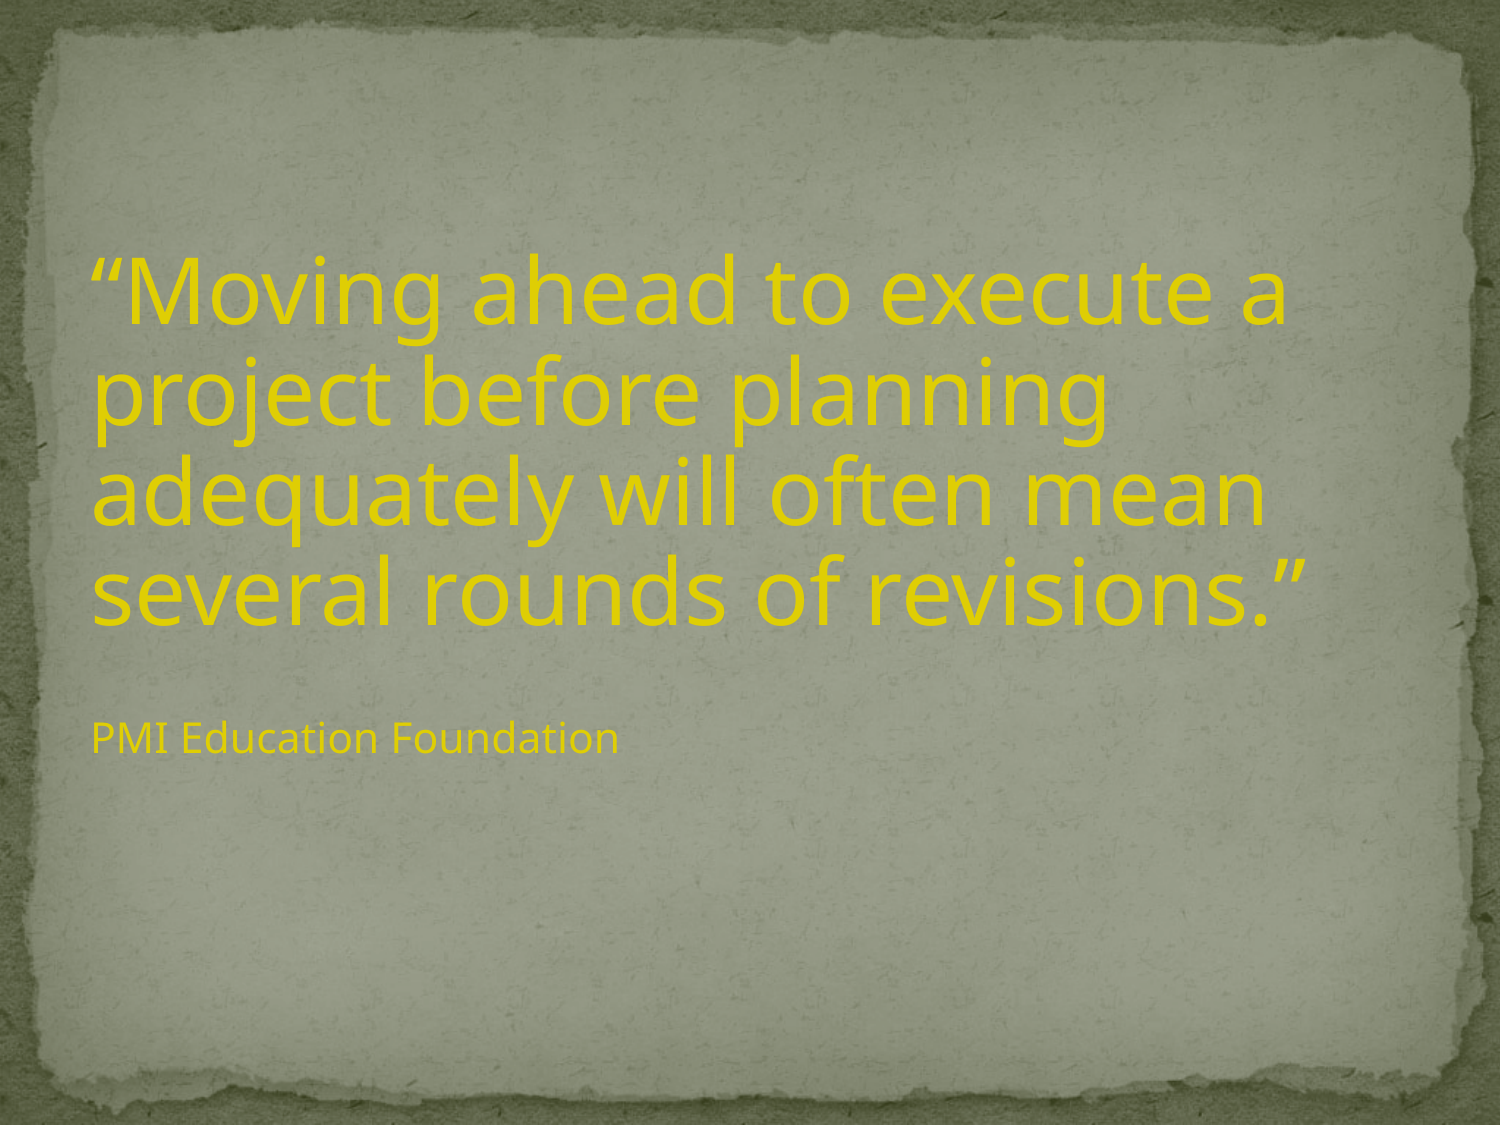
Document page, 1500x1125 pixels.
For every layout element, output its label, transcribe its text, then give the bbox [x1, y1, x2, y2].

list “Moving ahead to execute a project before planning adequately will often mean several rounds of revisions.” PMI Education Foundation [75, 237, 1388, 788]
picture [0, 0, 1500, 1125]
